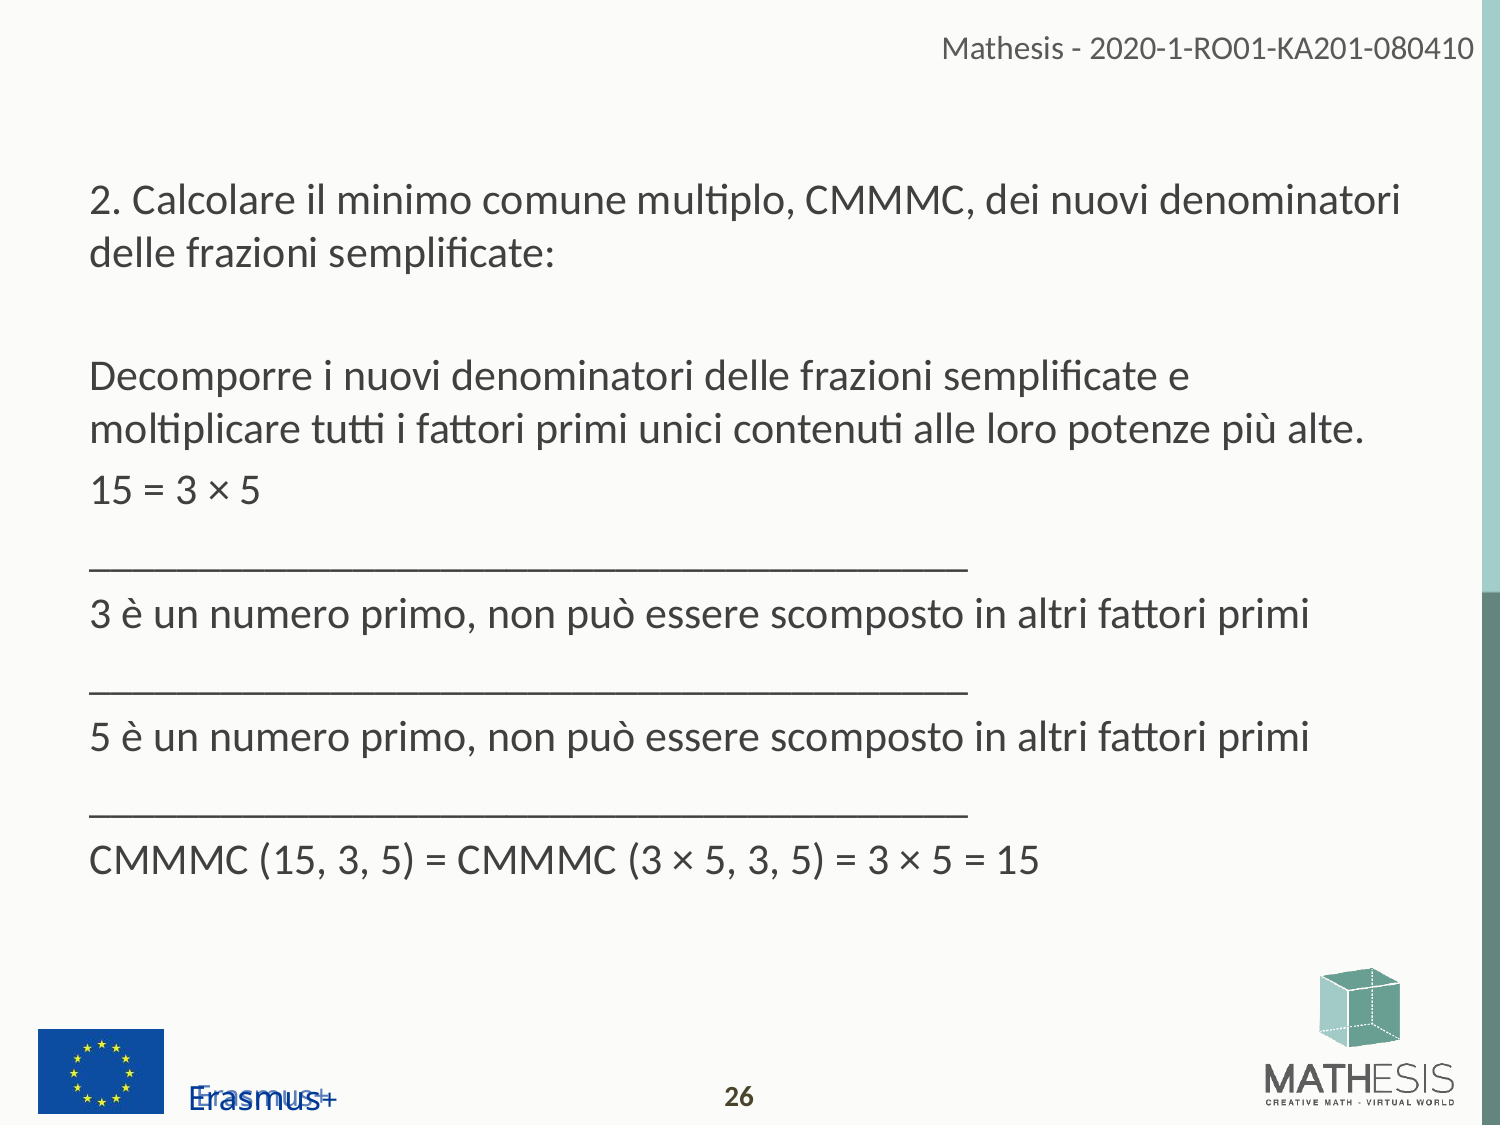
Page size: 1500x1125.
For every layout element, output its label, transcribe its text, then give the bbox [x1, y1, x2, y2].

picture [38, 1029, 164, 1114]
list 2. Calcolare il minimo comune multiplo, CMMMC, dei nuovi denominatori delle frazioni semplificate: Decomporre i nuovi denominatori delle frazioni semplificate e moltiplicare tutti i fattori primi unici contenuti alle loro potenze più alte. 15 = 3 × 5 ________________________________________ 3 è un numero primo, non può essere scomposto in altri fattori primi ________________________________________ 5 è un numero primo, non può essere scomposto in altri fattori primi ________________________________________ CMMMC (15, 3, 5) = CMMMC (3 × 5, 3, 5) = 3 × 5 = 15 [75, 163, 1425, 906]
